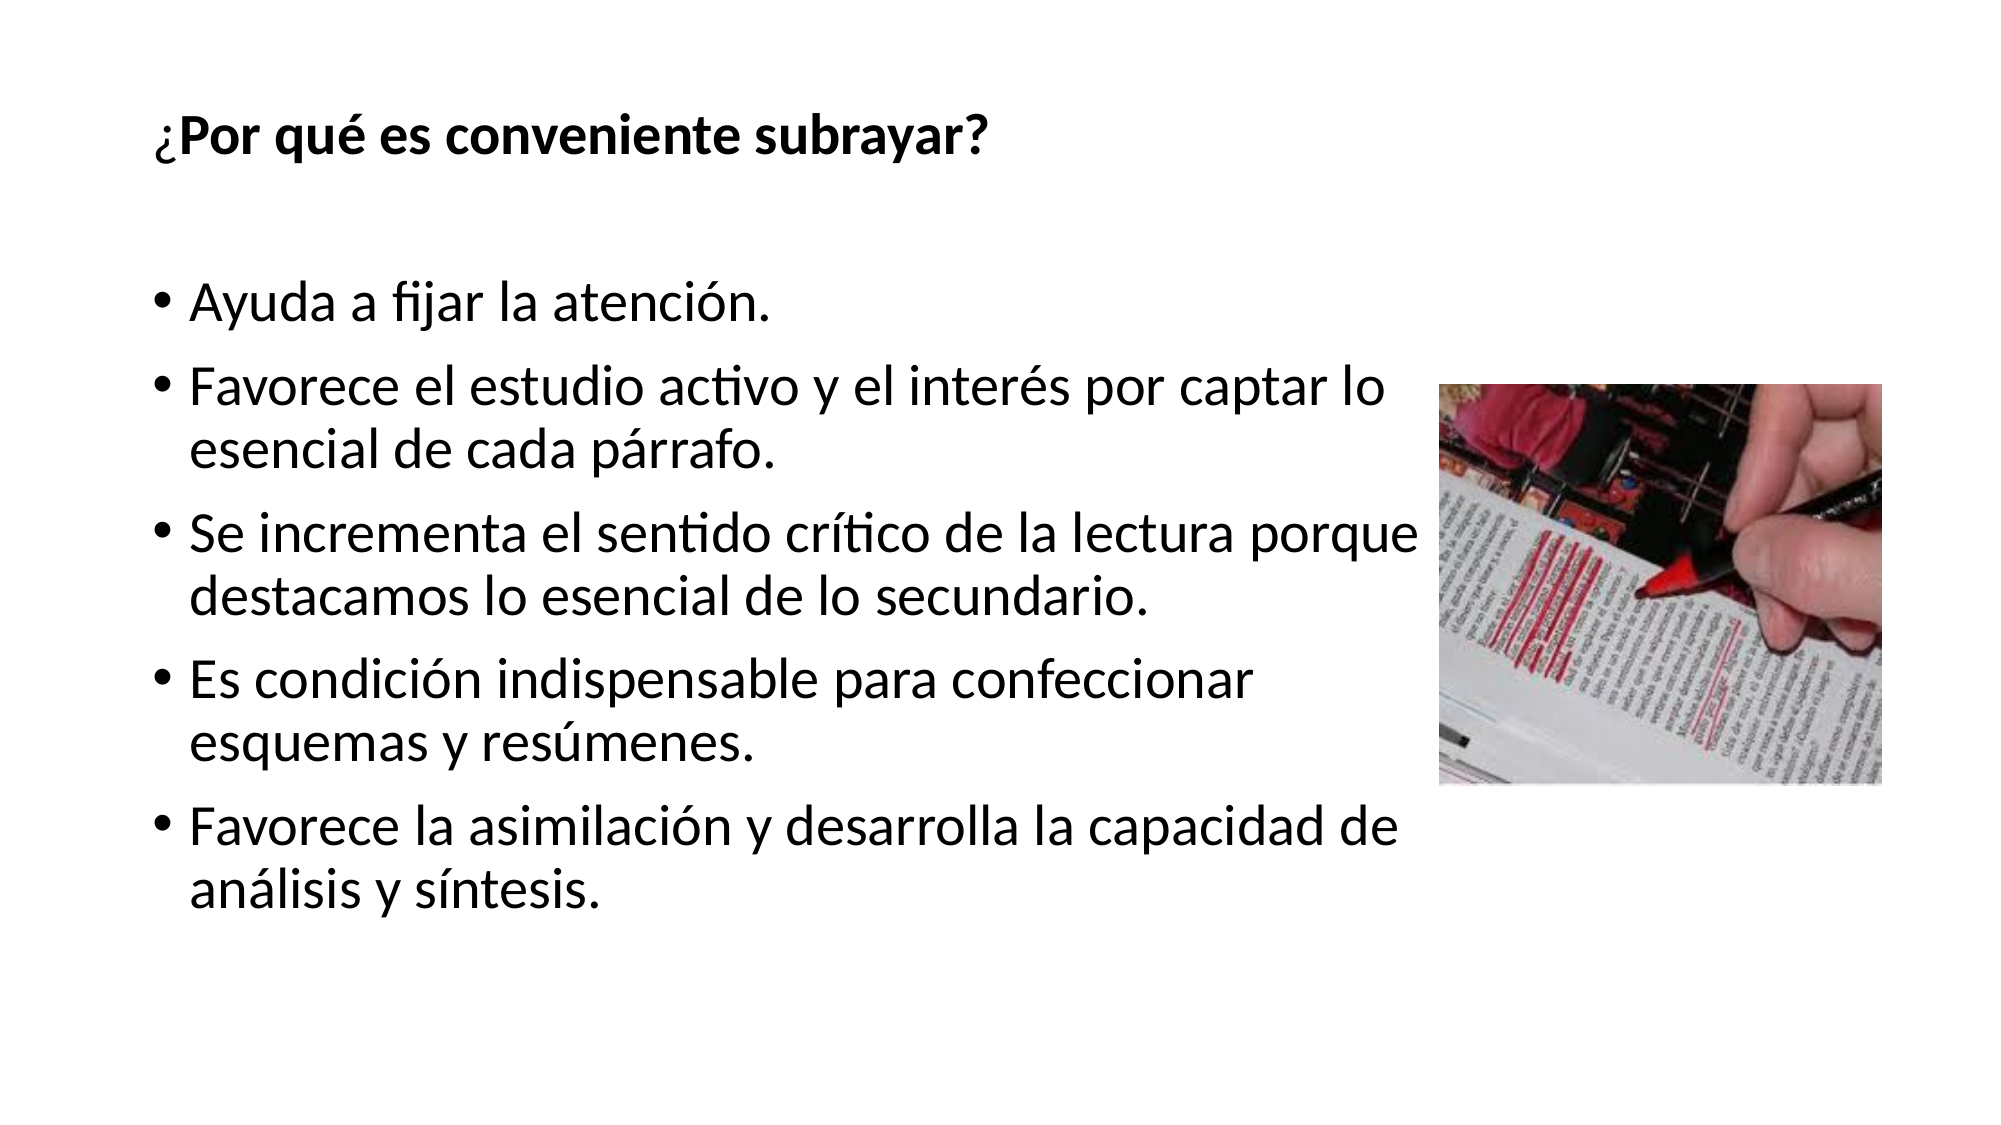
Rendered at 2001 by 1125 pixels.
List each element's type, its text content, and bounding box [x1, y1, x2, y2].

list ¿Por qué es conveniente subrayar? Ayuda a fijar la atención. Favorece el estudio activo y el interés por captar lo esencial de cada párrafo. Se incrementa el sentido crítico de la lectura porque destacamos lo esencial de lo secundario. Es condición indispensable para confeccionar esquemas y resúmenes. Favorece la asimilación y desarrolla la capacidad de análisis y síntesis. [137, 96, 1472, 1014]
picture [1439, 384, 1882, 786]
